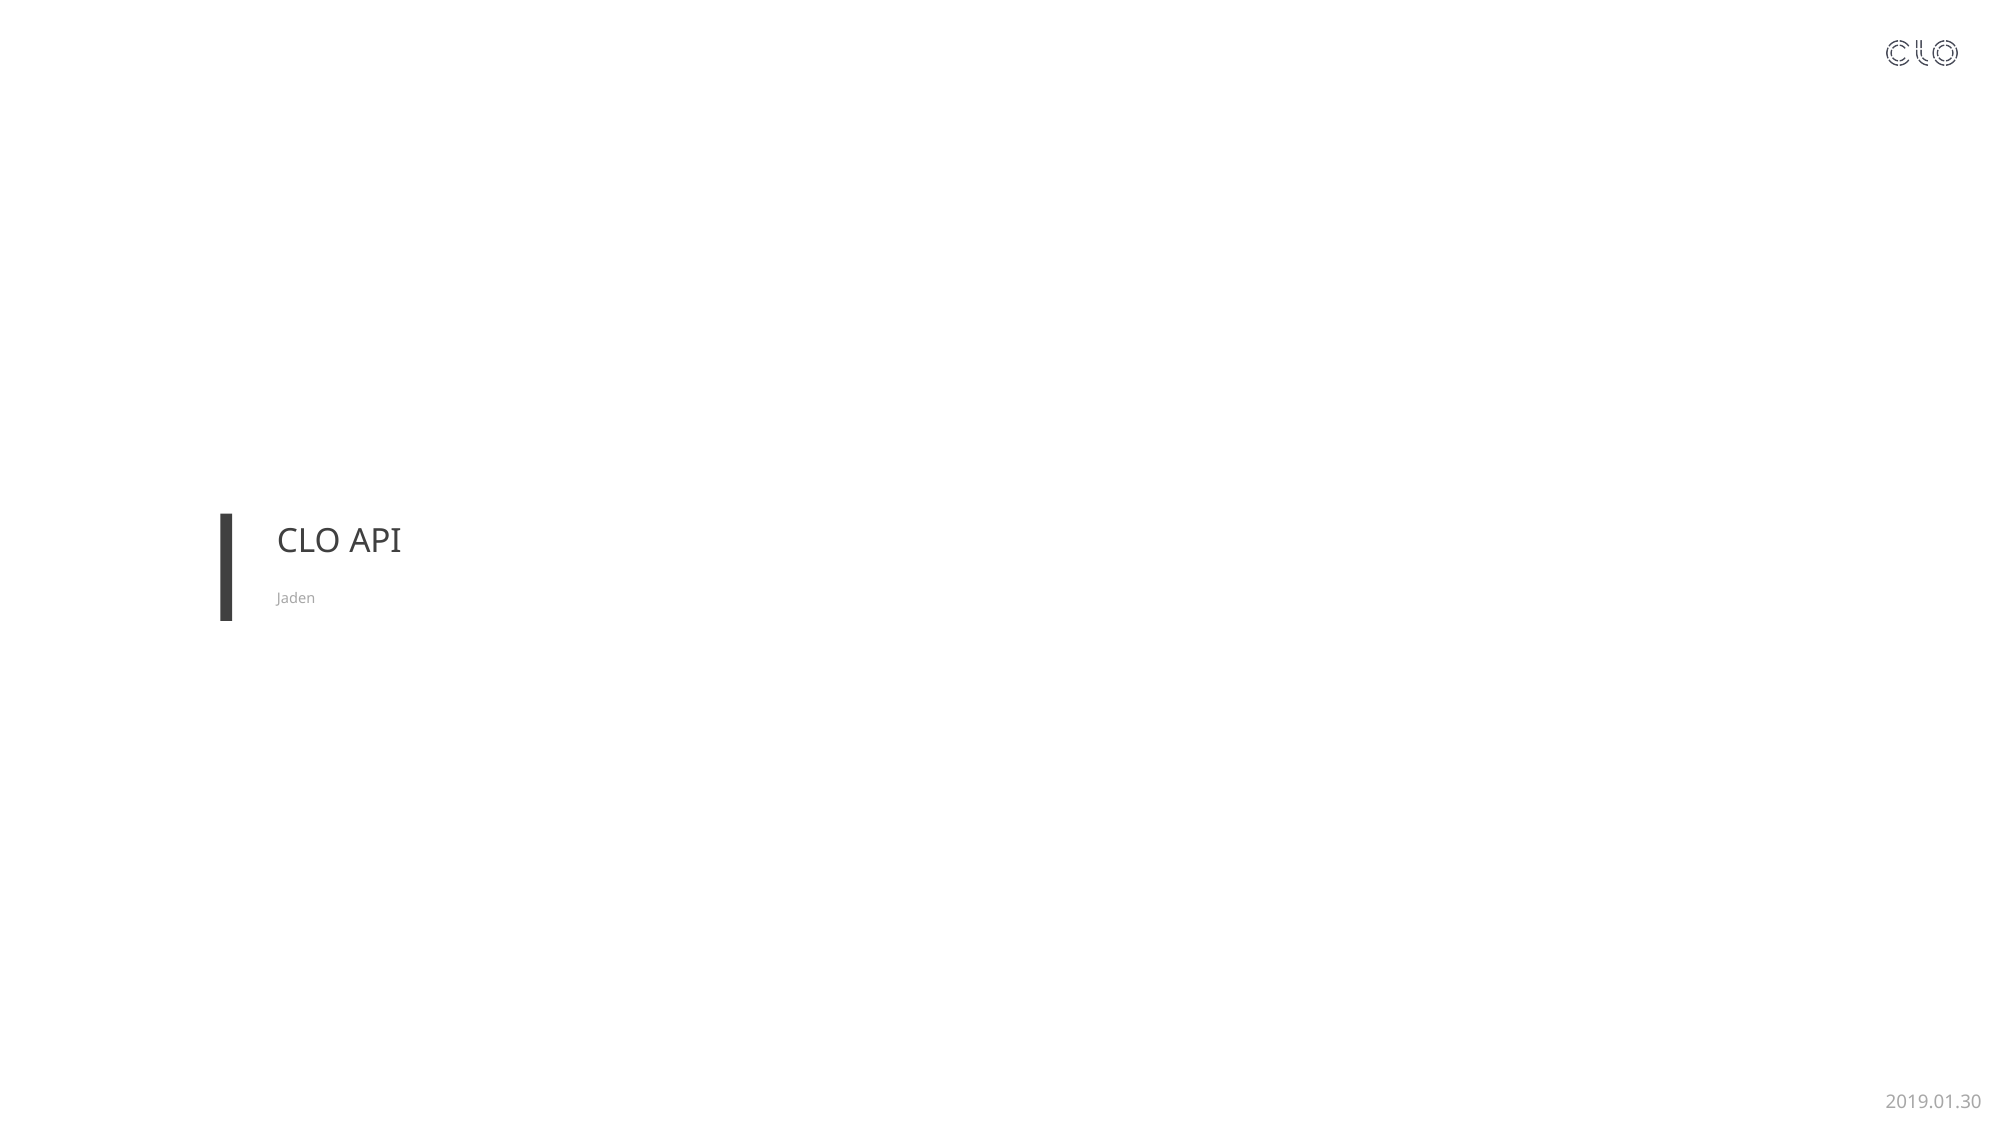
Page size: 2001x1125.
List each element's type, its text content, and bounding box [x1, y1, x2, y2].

picture [1886, 40, 1958, 66]
subtitle Jaden [261, 583, 1739, 618]
title CLO API [261, 509, 1739, 568]
text_box 2019.01.30 [1870, 1085, 2000, 1120]
